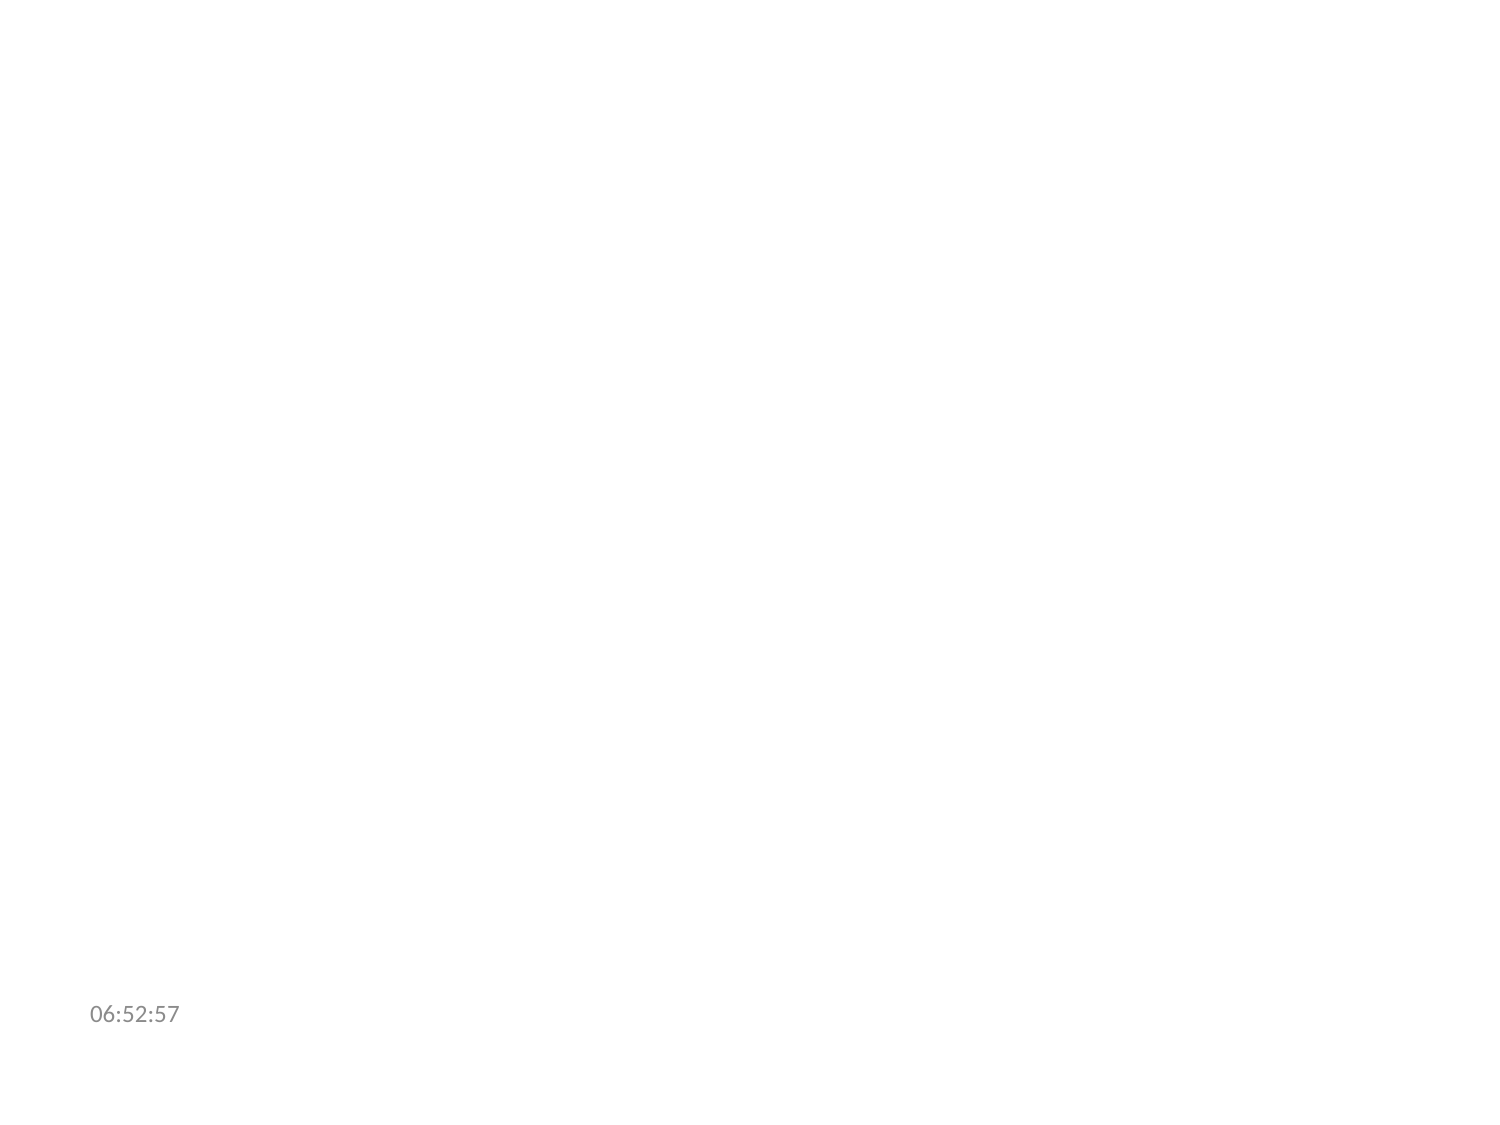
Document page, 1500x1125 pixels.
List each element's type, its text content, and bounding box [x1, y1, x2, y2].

text_box 15:35:09 [75, 982, 425, 1043]
